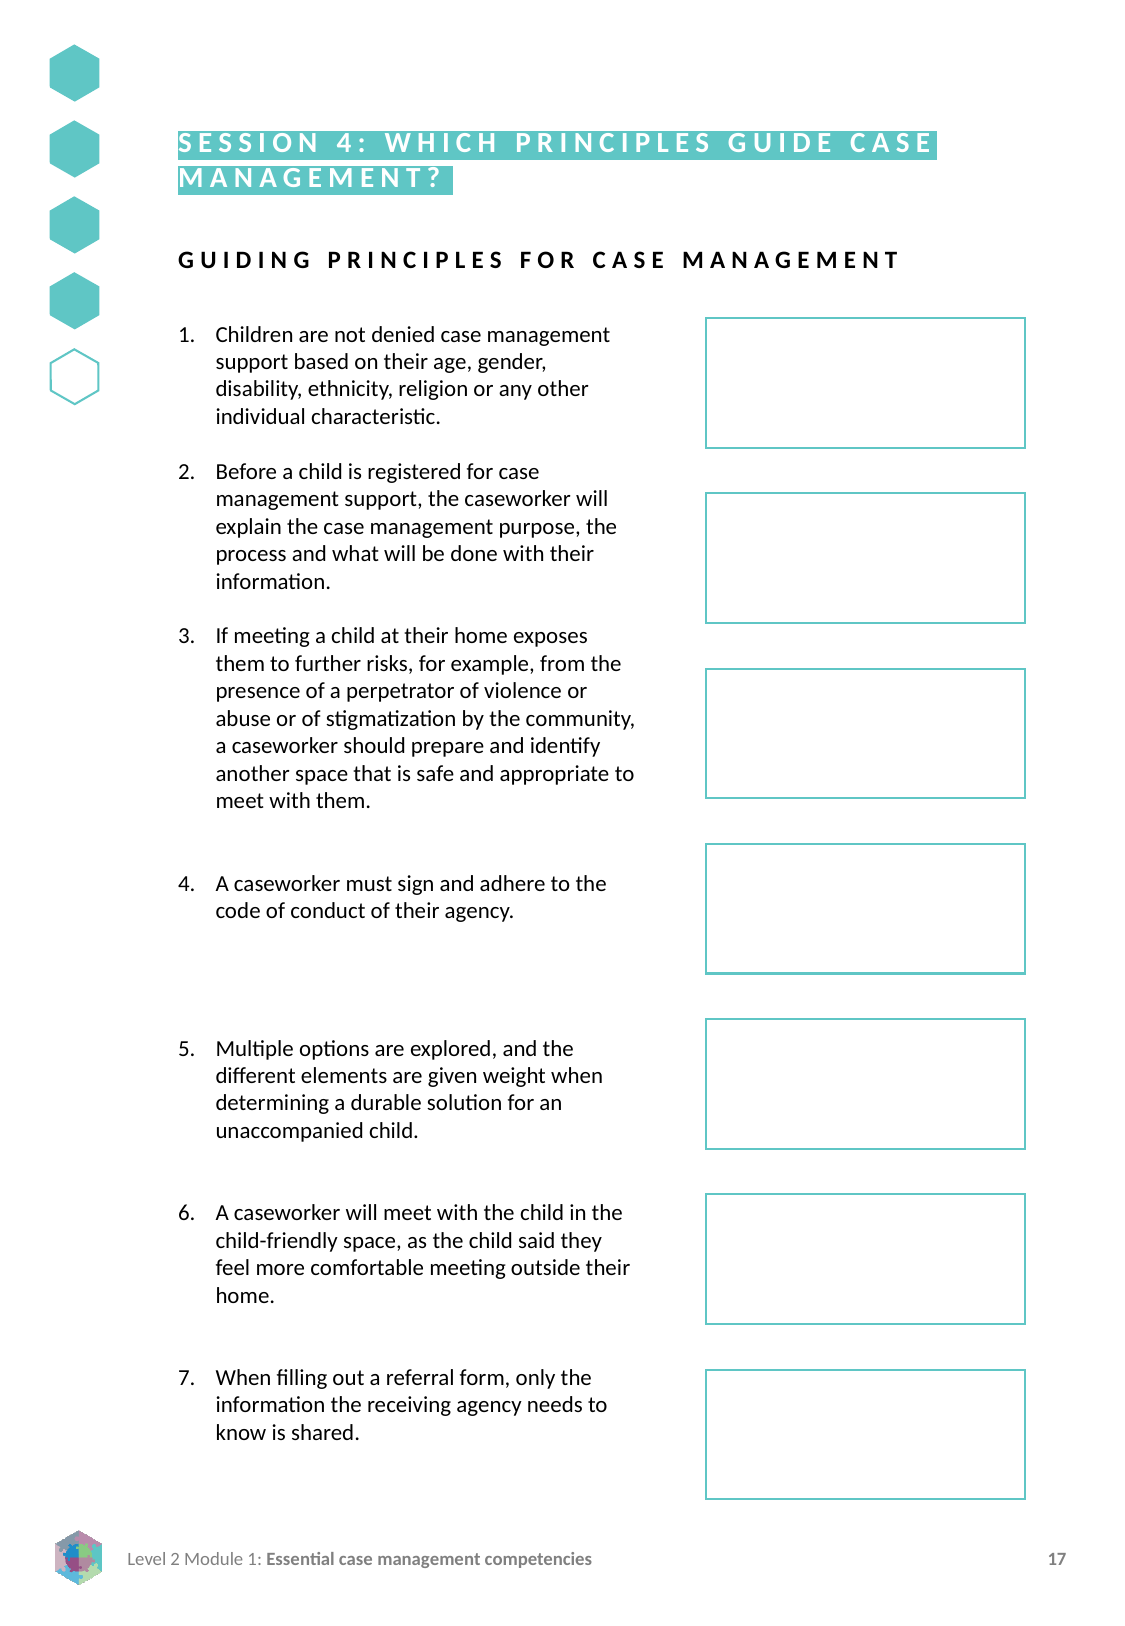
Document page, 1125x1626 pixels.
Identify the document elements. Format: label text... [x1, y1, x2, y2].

picture [55, 1530, 102, 1585]
text_box Children are not denied case management support based on their age, gender, disability, ethnicity, religion or any other individual characteristic. Before a child is registered for case management support, the caseworker will explain the case management purpose, the process and what will be done with their information. If meeting a child at their home exposes them to further risks, for example, from the presence of a perpetrator of violence or abuse or of stigmatization by the community, a caseworker should prepare and identify another space that is safe and appropriate to meet with them. A caseworker must sign and adhere to the code of conduct of their agency. Multiple options are explored, and the different elements are given weight when determining a durable solution for an unaccompanied child. A caseworker will meet with the child in the child-friendly space, as the child said they feel more comfortable meeting outside their home. When filling out a referral form, only the information the receiving agency needs to know is shared. [163, 311, 653, 1453]
text_box [705, 1018, 1026, 1150]
text_box GUIDING PRINCIPLES FOR CASE MANAGEMENT [163, 236, 1026, 281]
text_box [705, 317, 1026, 449]
text_box [705, 1369, 1026, 1500]
text_box [49, 120, 100, 178]
text_box [705, 492, 1026, 624]
text_box [705, 1193, 1026, 1325]
text_box SESSION 4: WHICH PRINCIPLES GUIDE CASE MANAGEMENT? [163, 116, 1026, 202]
text_box [49, 196, 100, 254]
text_box [705, 843, 1026, 975]
text_box [49, 272, 100, 330]
text_box [49, 44, 100, 102]
text_box [705, 668, 1026, 799]
text_box [49, 348, 100, 406]
